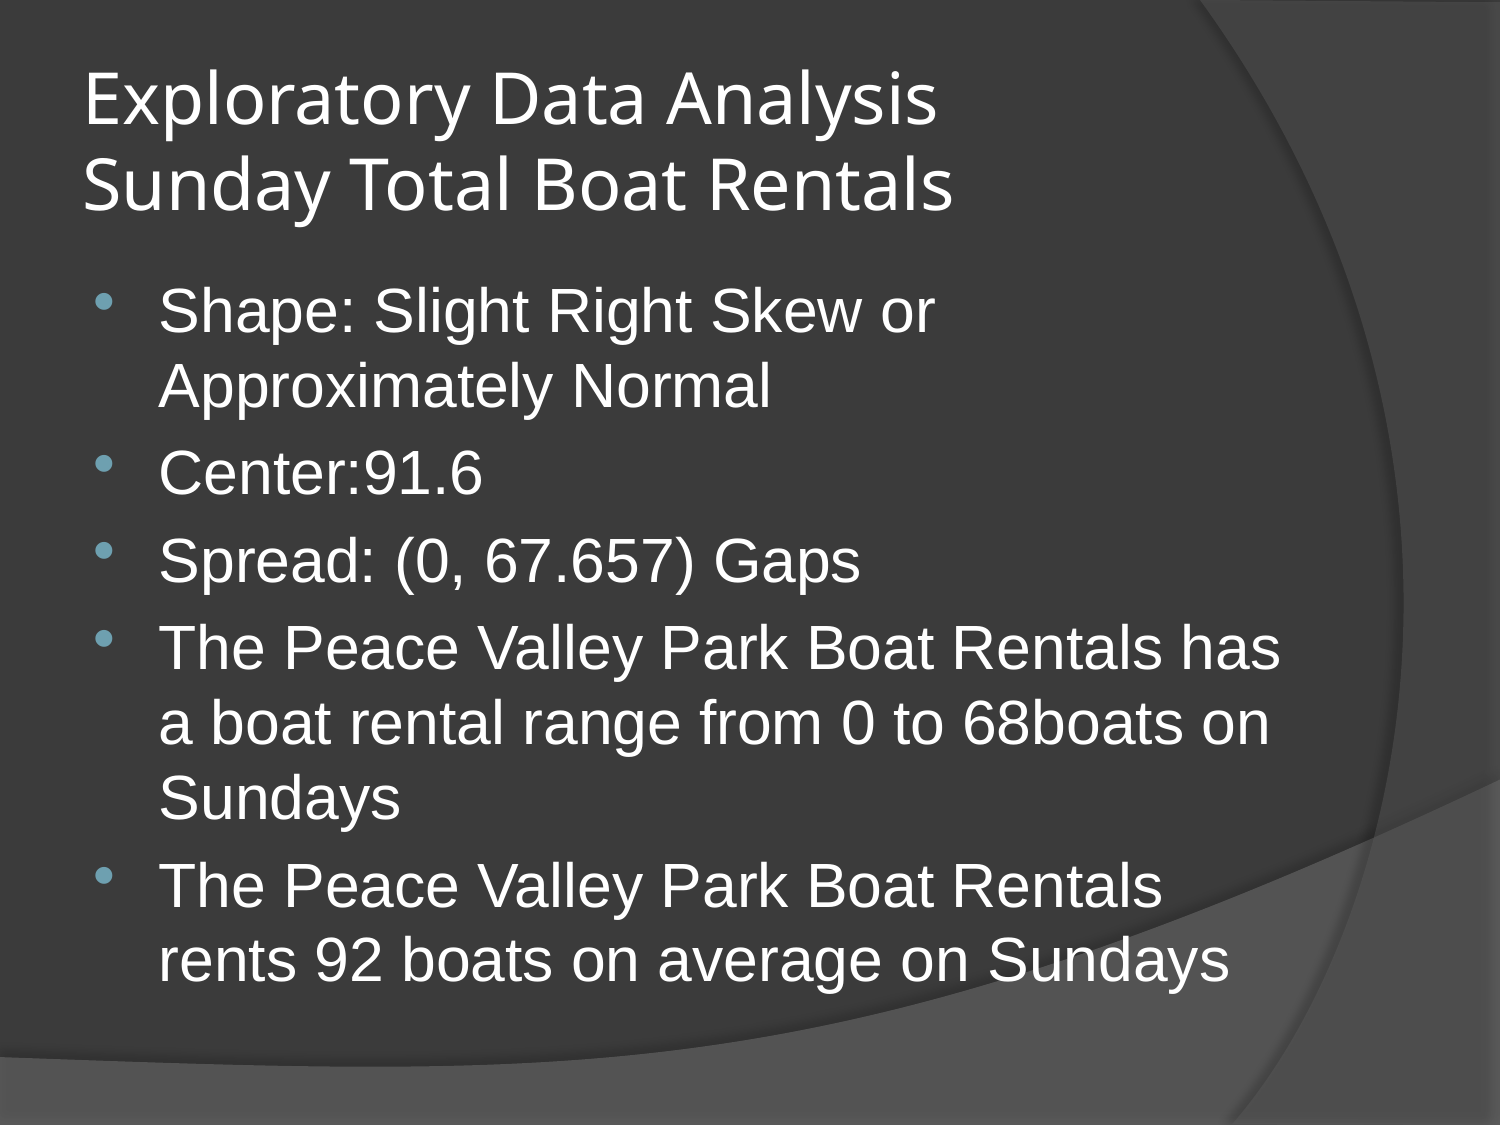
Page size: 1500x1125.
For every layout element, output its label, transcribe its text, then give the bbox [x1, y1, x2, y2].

list Shape: Slight Right Skew or Approximately Normal Center:91.6 Spread: (0, 67.657) Gaps The Peace Valley Park Boat Rentals has a boat rental range from 0 to 68boats on Sundays The Peace Valley Park Boat Rentals rents 92 boats on average on Sundays [75, 262, 1300, 1005]
title Exploratory Data Analysis Sunday Total Boat Rentals [75, 45, 1300, 233]
